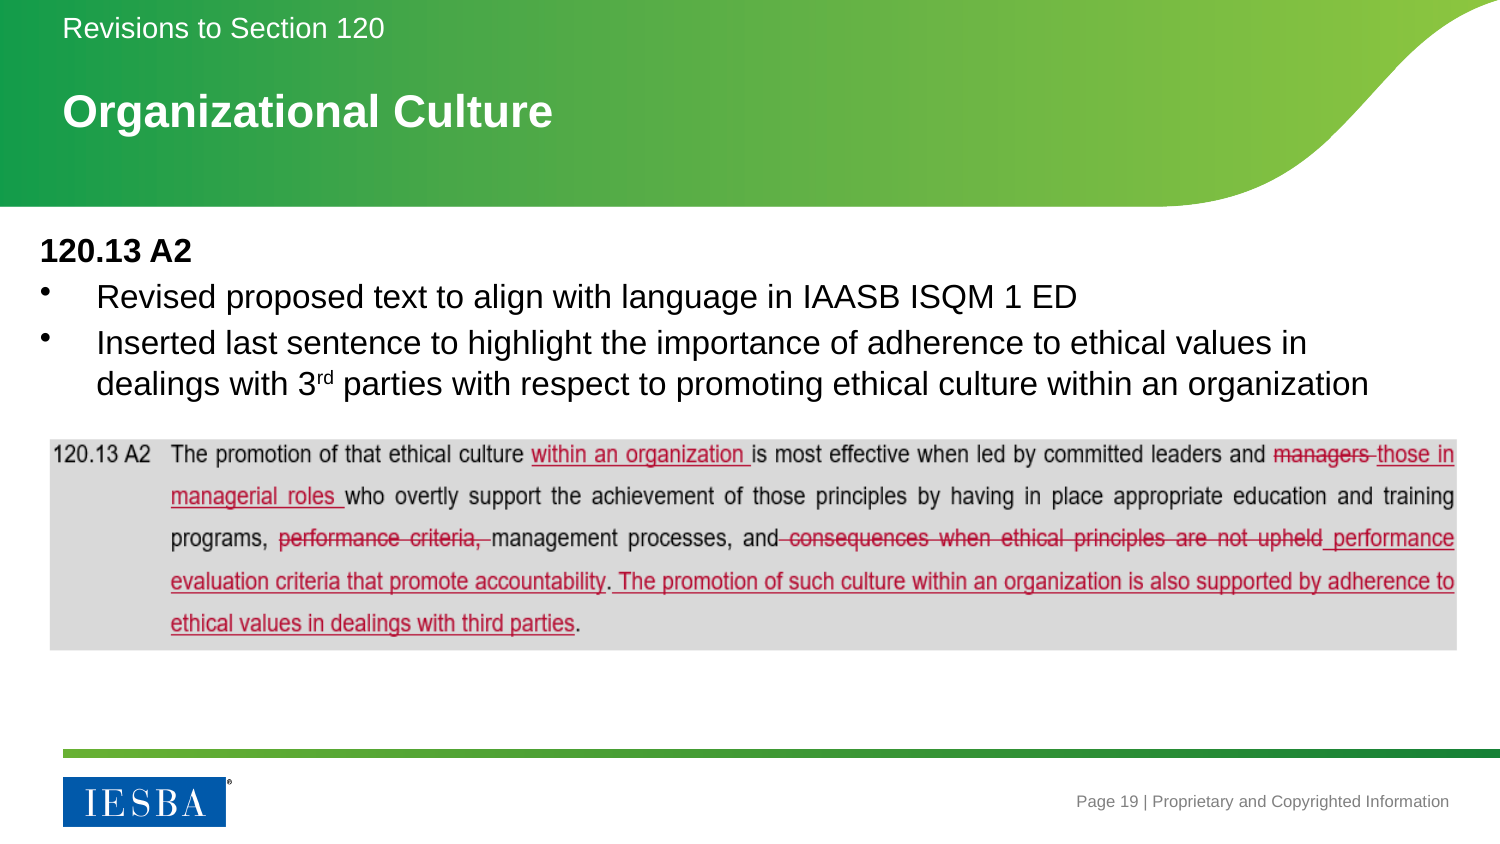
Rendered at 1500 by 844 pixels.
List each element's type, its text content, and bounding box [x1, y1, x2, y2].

subtitle Revisions to Section 120 [62, 9, 500, 38]
title Organizational Culture [62, 46, 1300, 172]
picture [43, 434, 1463, 660]
picture [0, 0, 1500, 207]
picture [63, 777, 232, 827]
list 120.13 A2 Revised proposed text to align with language in IAASB ISQM 1 ED Inserted last sentence to highlight the importance of adherence to ethical values in dealings with 3rd parties with respect to promoting ethical culture within an organization [24, 221, 1450, 747]
